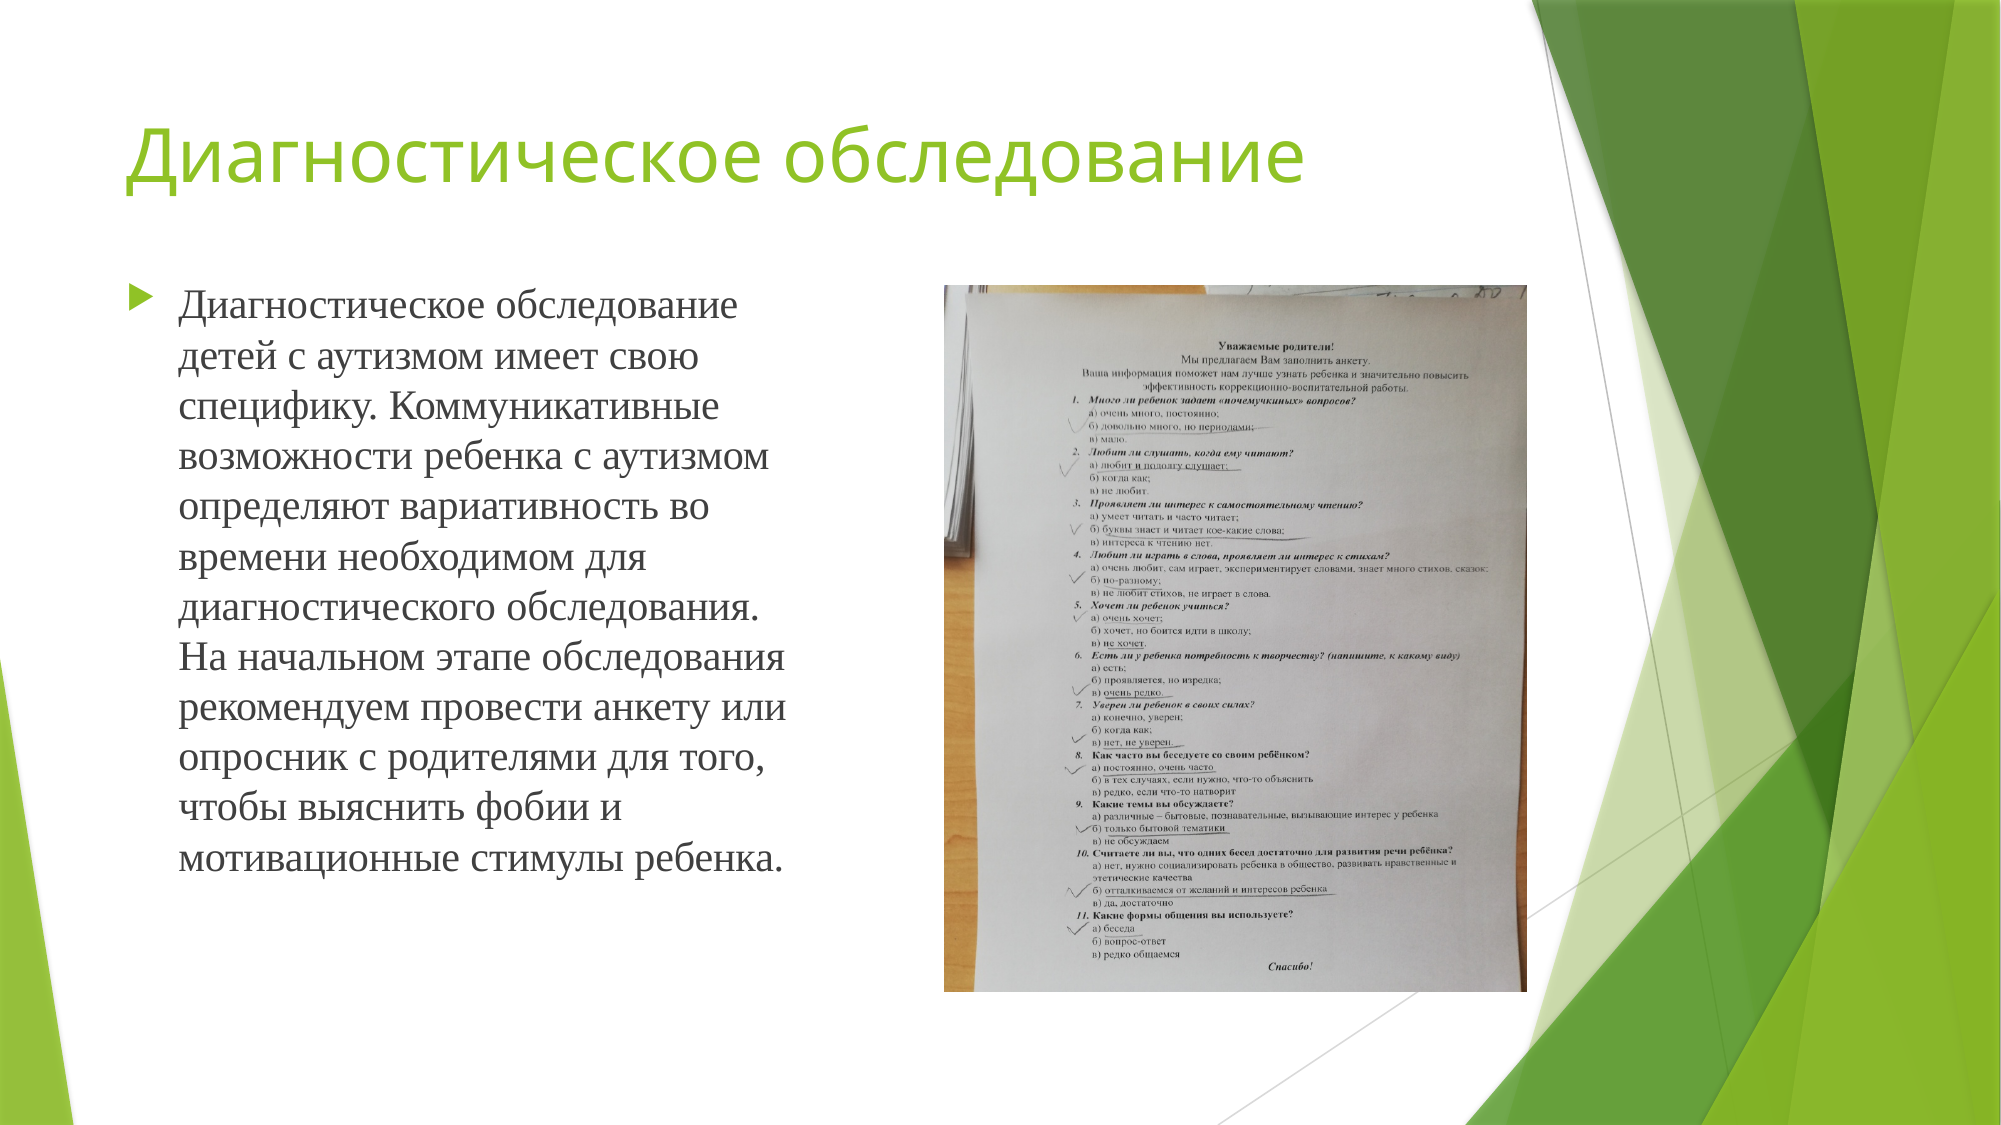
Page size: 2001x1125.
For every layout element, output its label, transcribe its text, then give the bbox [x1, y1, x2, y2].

title Диагностическое обследование [111, 99, 1522, 317]
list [943, 285, 1527, 992]
list Диагностическое обследование детей с аутизмом имеет свою специфику. Коммуникативные возможности ребенка с аутизмом определяют вариативность во времени необходимом для диагностического обследования. На начальном этапе обследования рекомендуем провести анкету или опросник с родителями для того, чтобы выяснить фобии и мотивационные стимулы ребенка. [111, 269, 819, 991]
